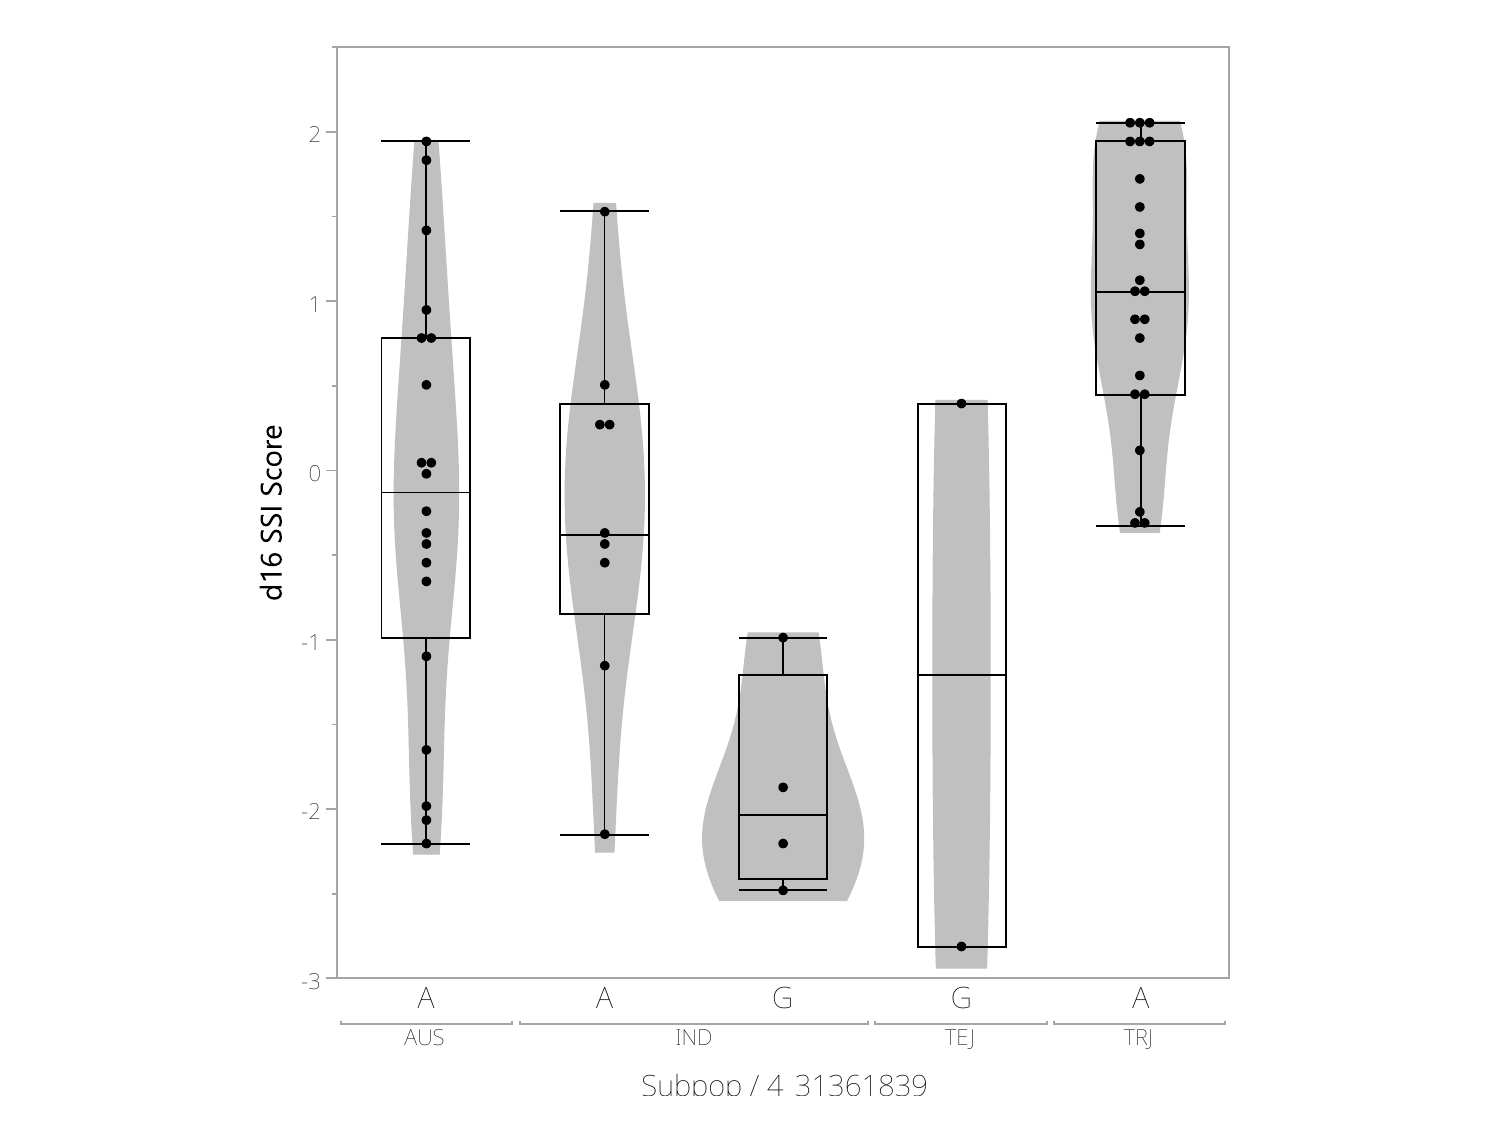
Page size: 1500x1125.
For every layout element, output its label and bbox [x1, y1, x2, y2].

picture [248, 26, 1252, 1098]
